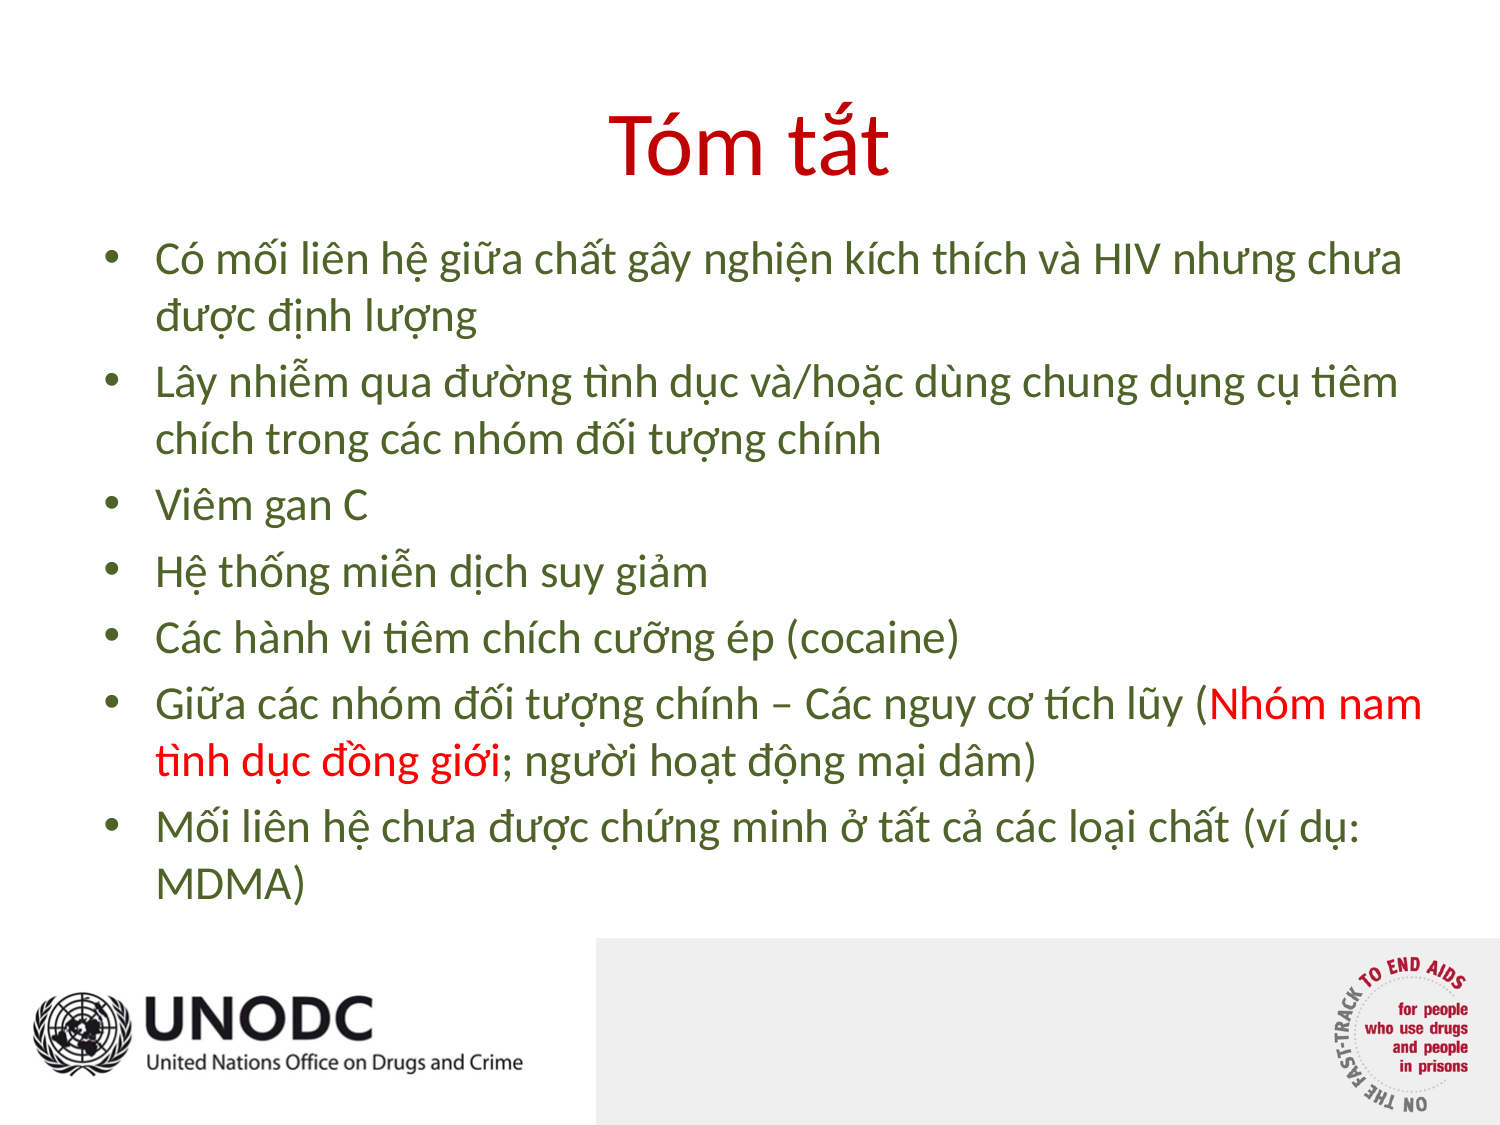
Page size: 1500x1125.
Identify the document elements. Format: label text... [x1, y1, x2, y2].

picture [596, 938, 1500, 1125]
picture [29, 988, 527, 1081]
list Có mối liên hệ giữa chất gây nghiện kích thích và HIV nhưng chưa được định lượng Lây nhiễm qua đường tình dục và/hoặc dùng chung dụng cụ tiêm chích trong các nhóm đối tượng chính Viêm gan C Hệ thống miễn dịch suy giảm Các hành vi tiêm chích cưỡng ép (cocaine) Giữa các nhóm đối tượng chính – Các nguy cơ tích lũy (Nhóm nam tình dục đồng giới; người hoạt động mại dâm) Mối liên hệ chưa được chứng minh ở tất cả các loại chất (ví dụ: MDMA) [88, 219, 1439, 917]
title Tóm tắt [75, 45, 1425, 233]
